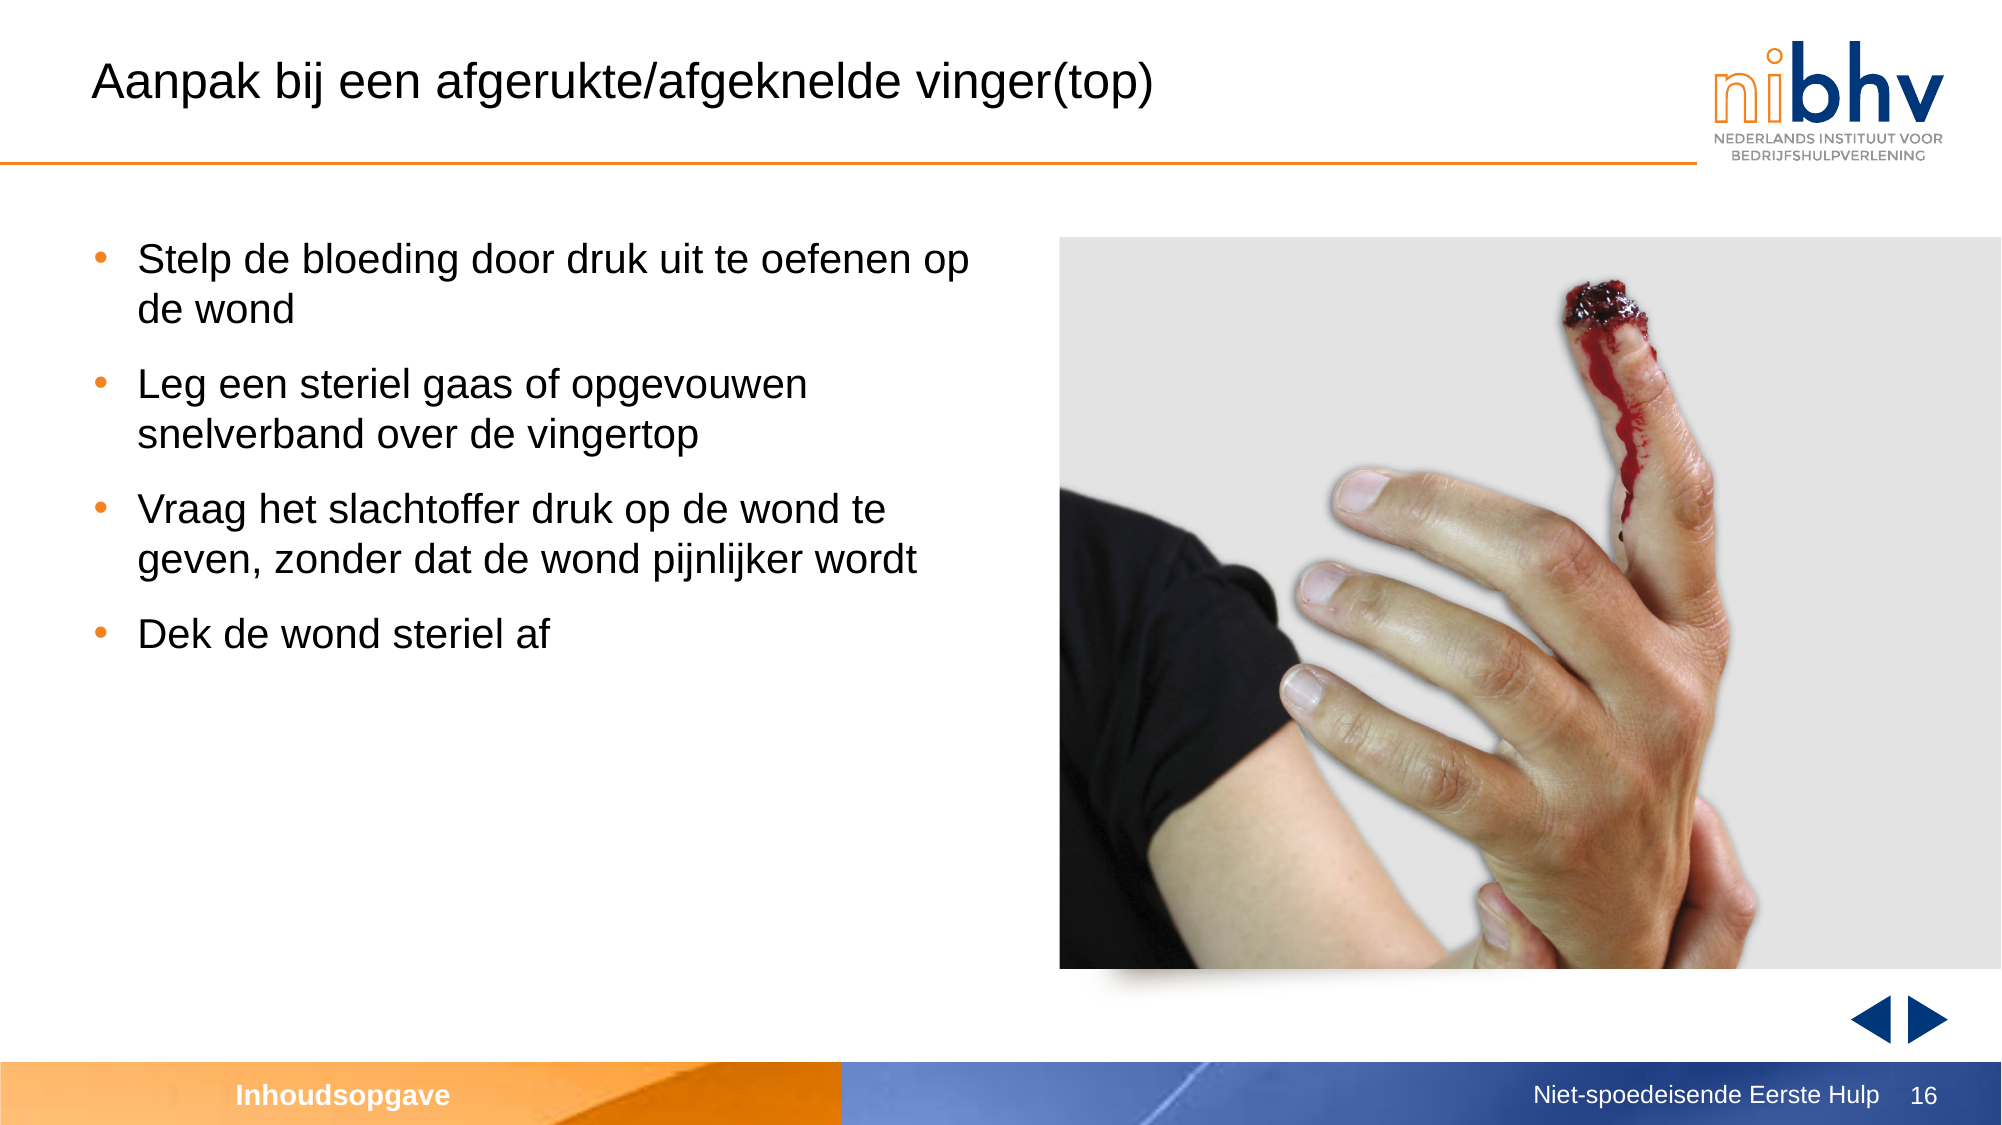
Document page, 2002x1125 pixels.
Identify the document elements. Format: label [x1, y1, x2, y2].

text_box [1838, 987, 1967, 1047]
text_box [0, 0, 2001, 1125]
picture [1059, 237, 2001, 969]
text_box [195, 1058, 473, 1125]
